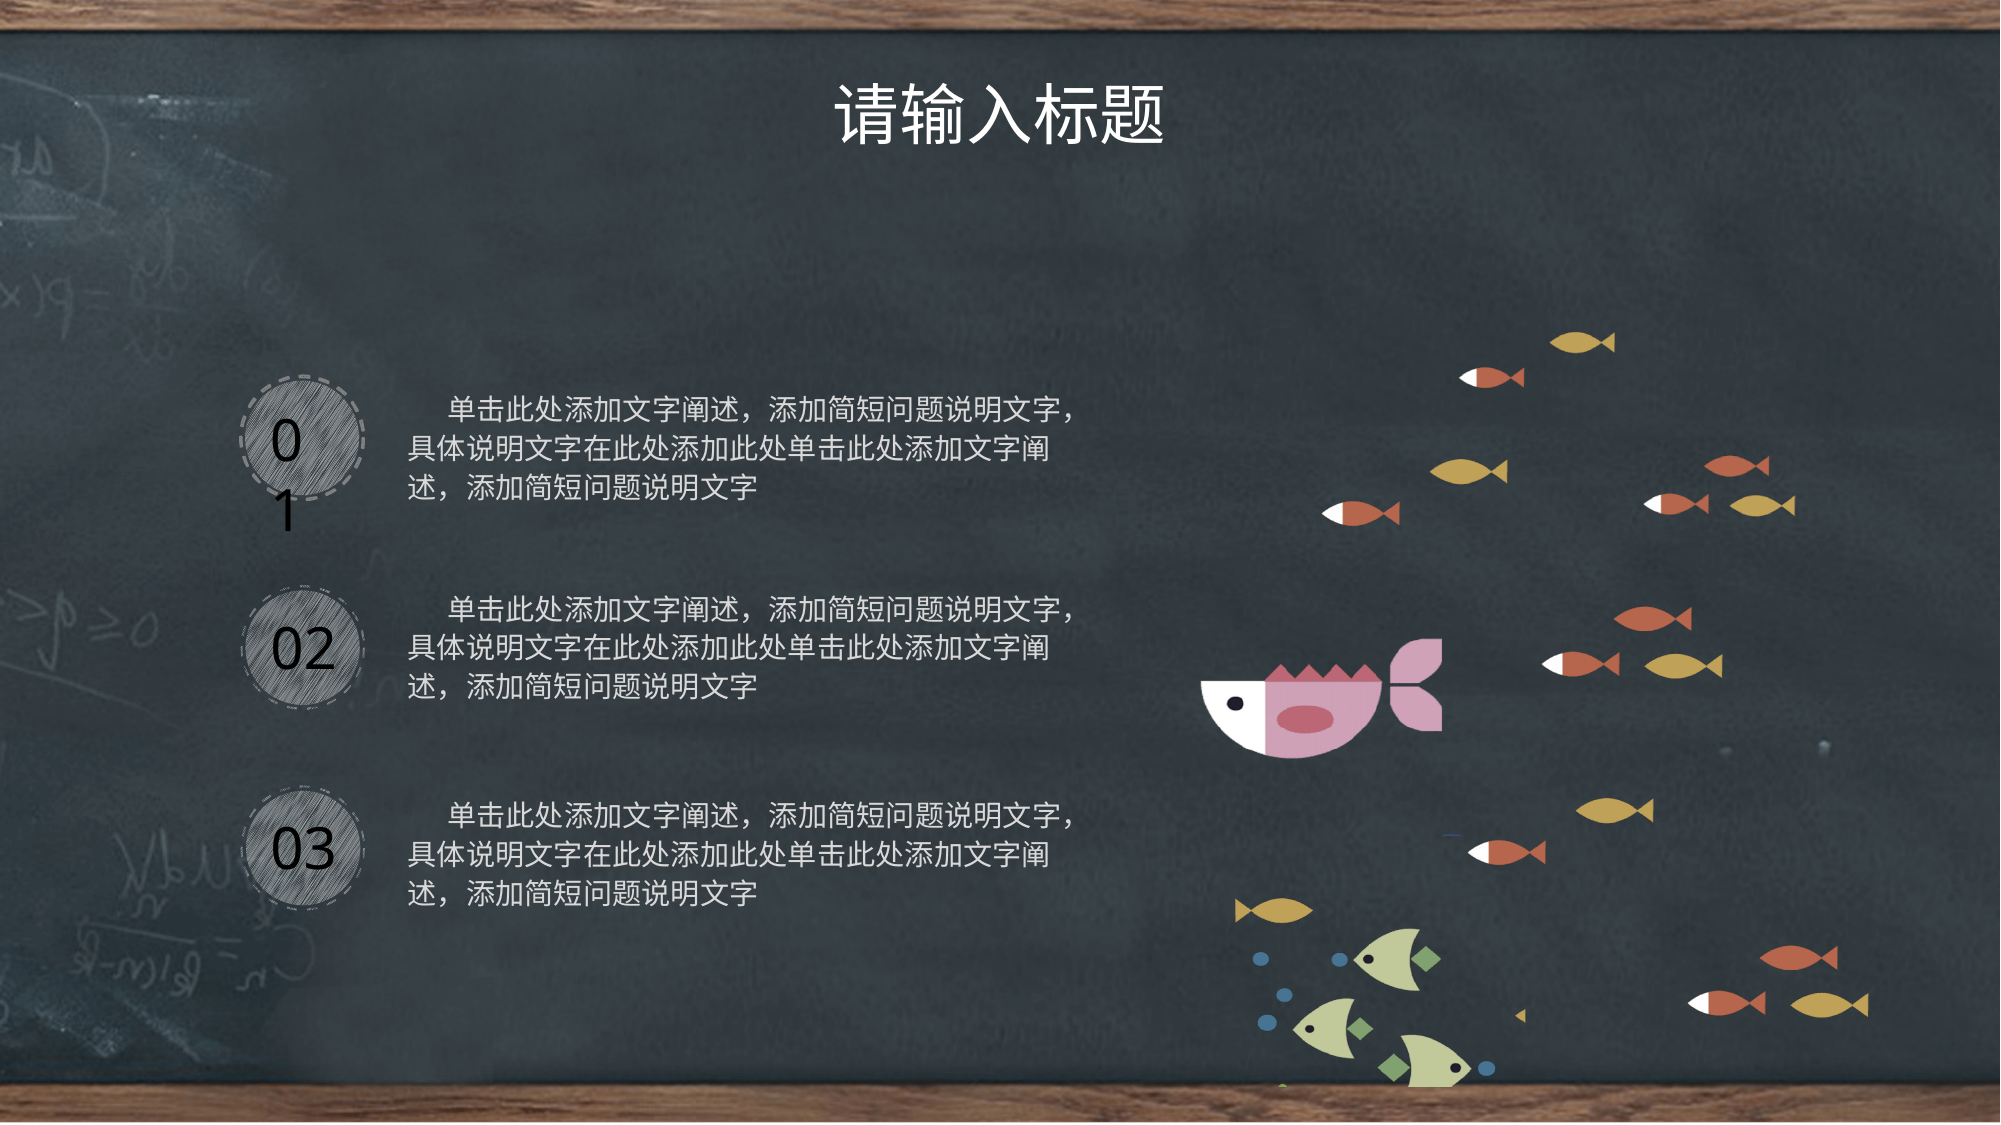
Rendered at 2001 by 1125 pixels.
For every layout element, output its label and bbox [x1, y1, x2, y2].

text_box [236, 372, 368, 504]
text_box [240, 785, 365, 911]
picture [0, 0, 2000, 1125]
text_box [240, 584, 376, 710]
